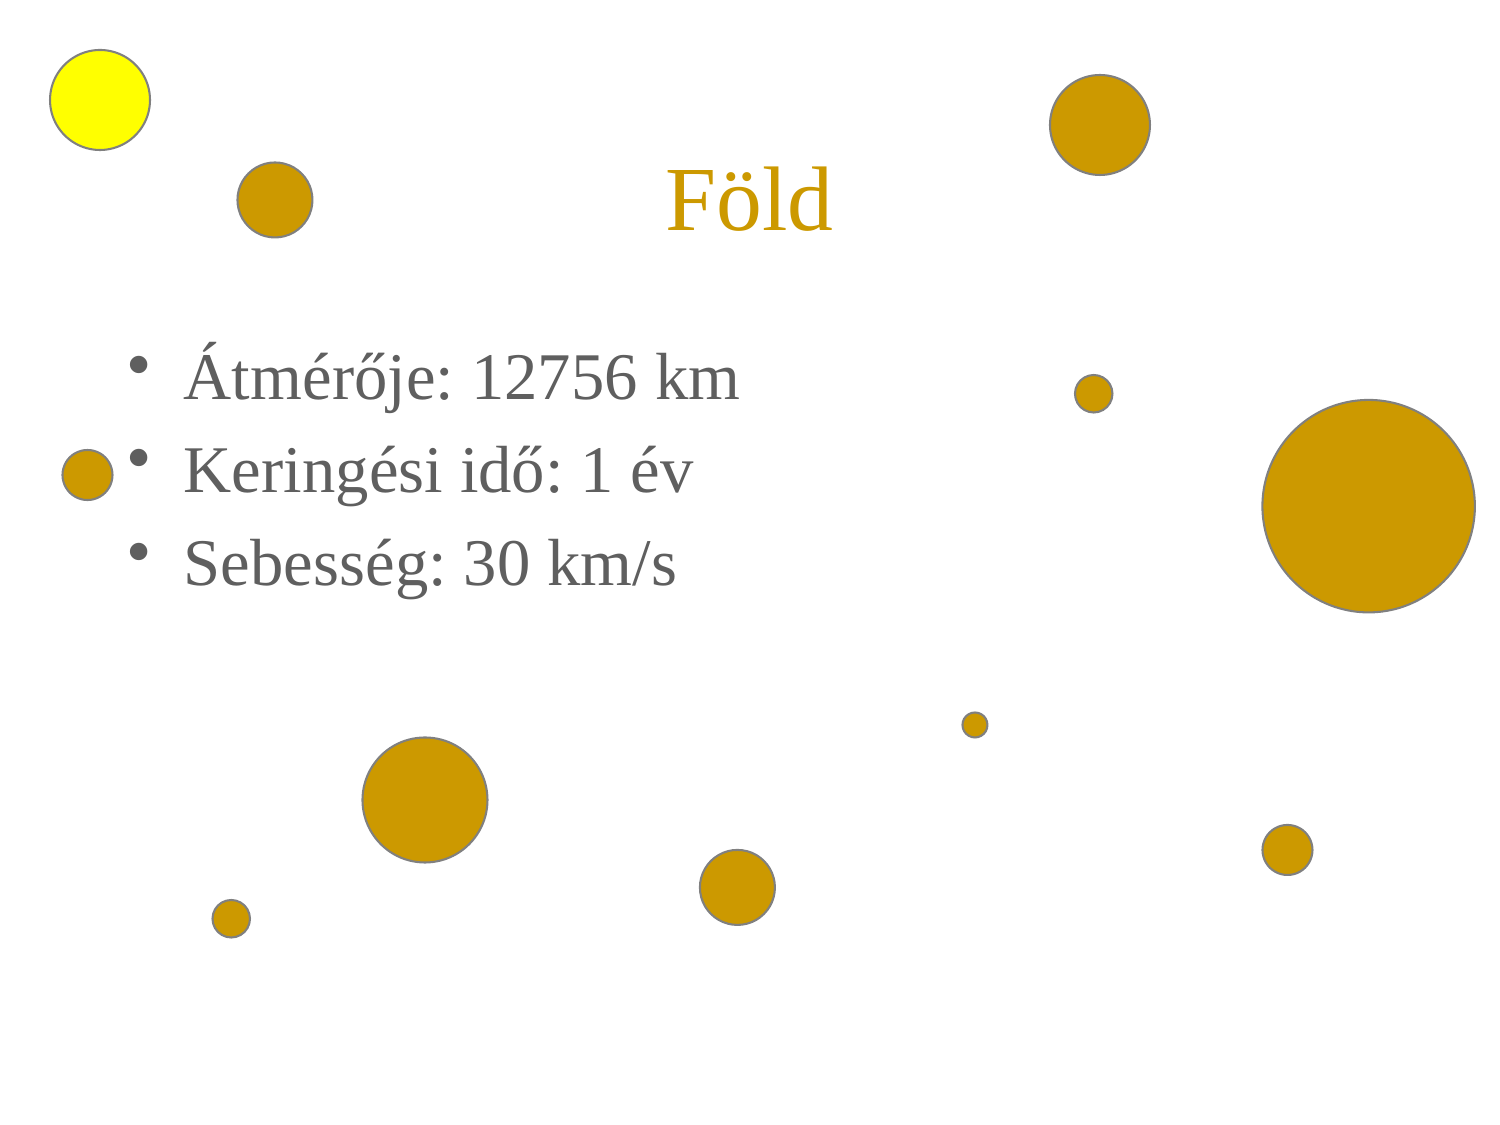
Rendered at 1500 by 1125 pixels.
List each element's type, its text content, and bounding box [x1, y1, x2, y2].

title Föld [112, 99, 1388, 288]
list Átmérője: 12756 km Keringési idő: 1 év Sebesség: 30 km/s [112, 324, 1388, 1001]
